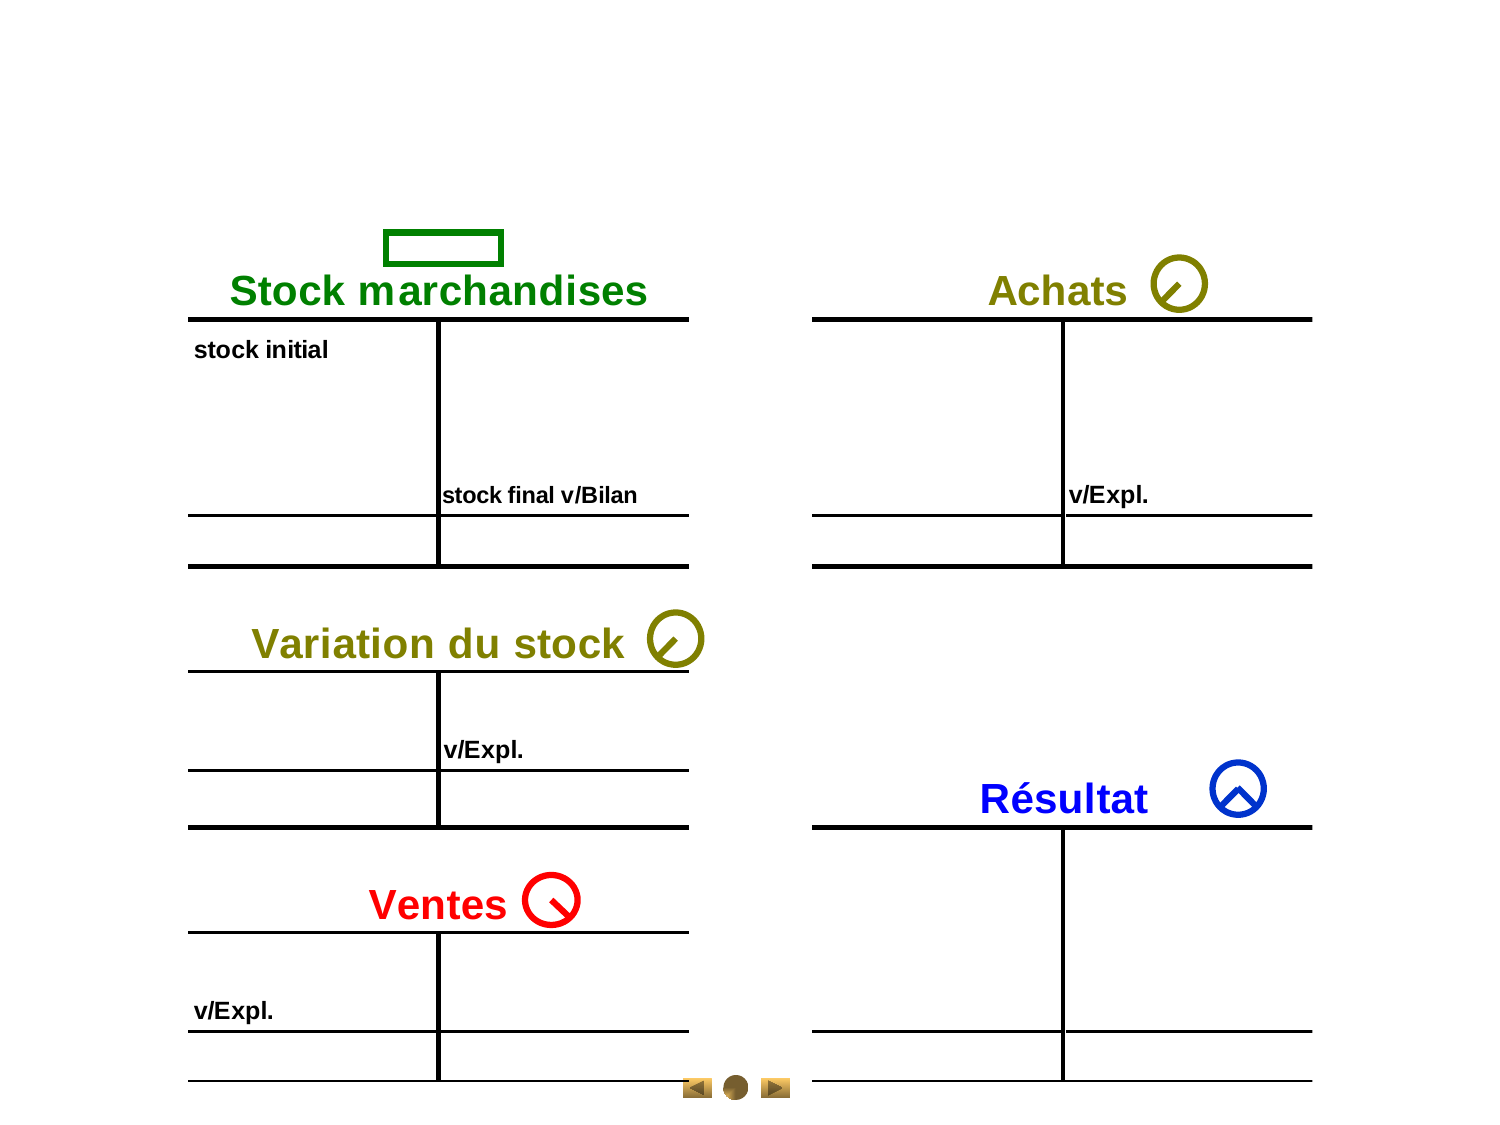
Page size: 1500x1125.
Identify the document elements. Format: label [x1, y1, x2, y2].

text_box [385, 232, 501, 262]
text_box [1212, 762, 1264, 815]
text_box [649, 612, 702, 665]
text_box [187, 262, 1314, 1083]
text_box [1153, 257, 1205, 310]
text_box [524, 874, 578, 926]
